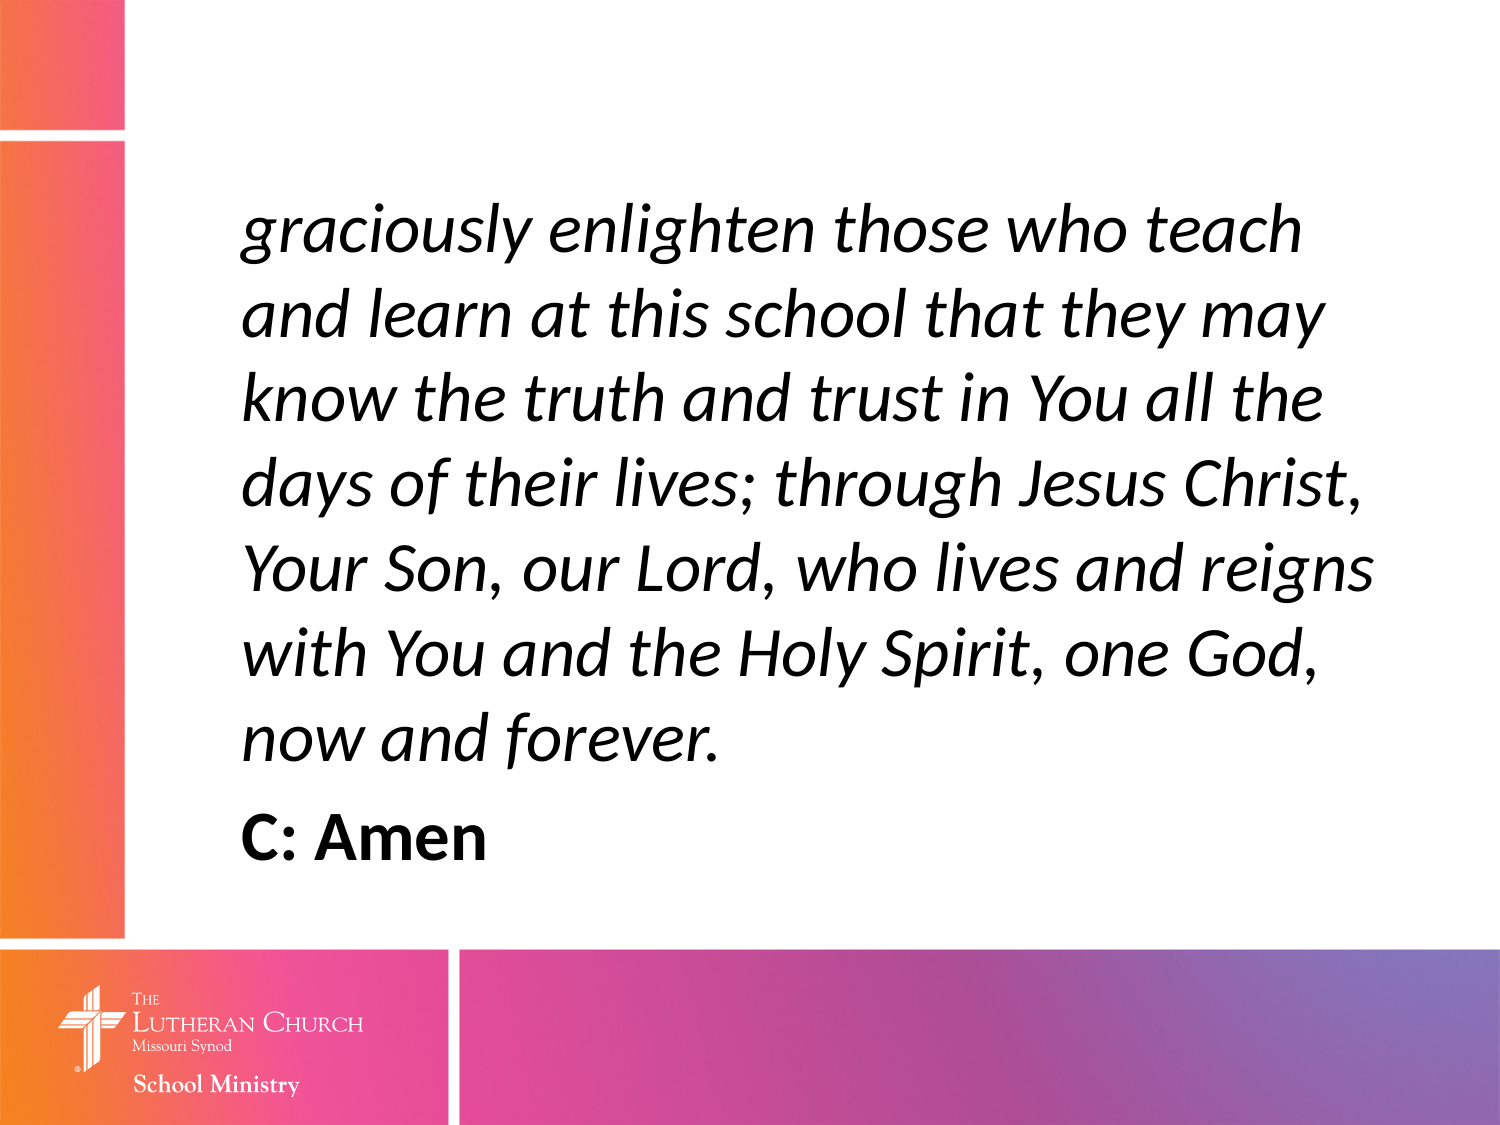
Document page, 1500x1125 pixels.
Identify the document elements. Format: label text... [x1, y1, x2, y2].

list graciously enlighten those who teach and learn at this school that they may know the truth and trust in You all the days of their lives; through Jesus Christ, Your Son, our Lord, who lives and reigns with You and the Holy Spirit, one God, now and forever. C: Amen [170, 59, 1397, 918]
picture [0, 0, 1500, 1125]
